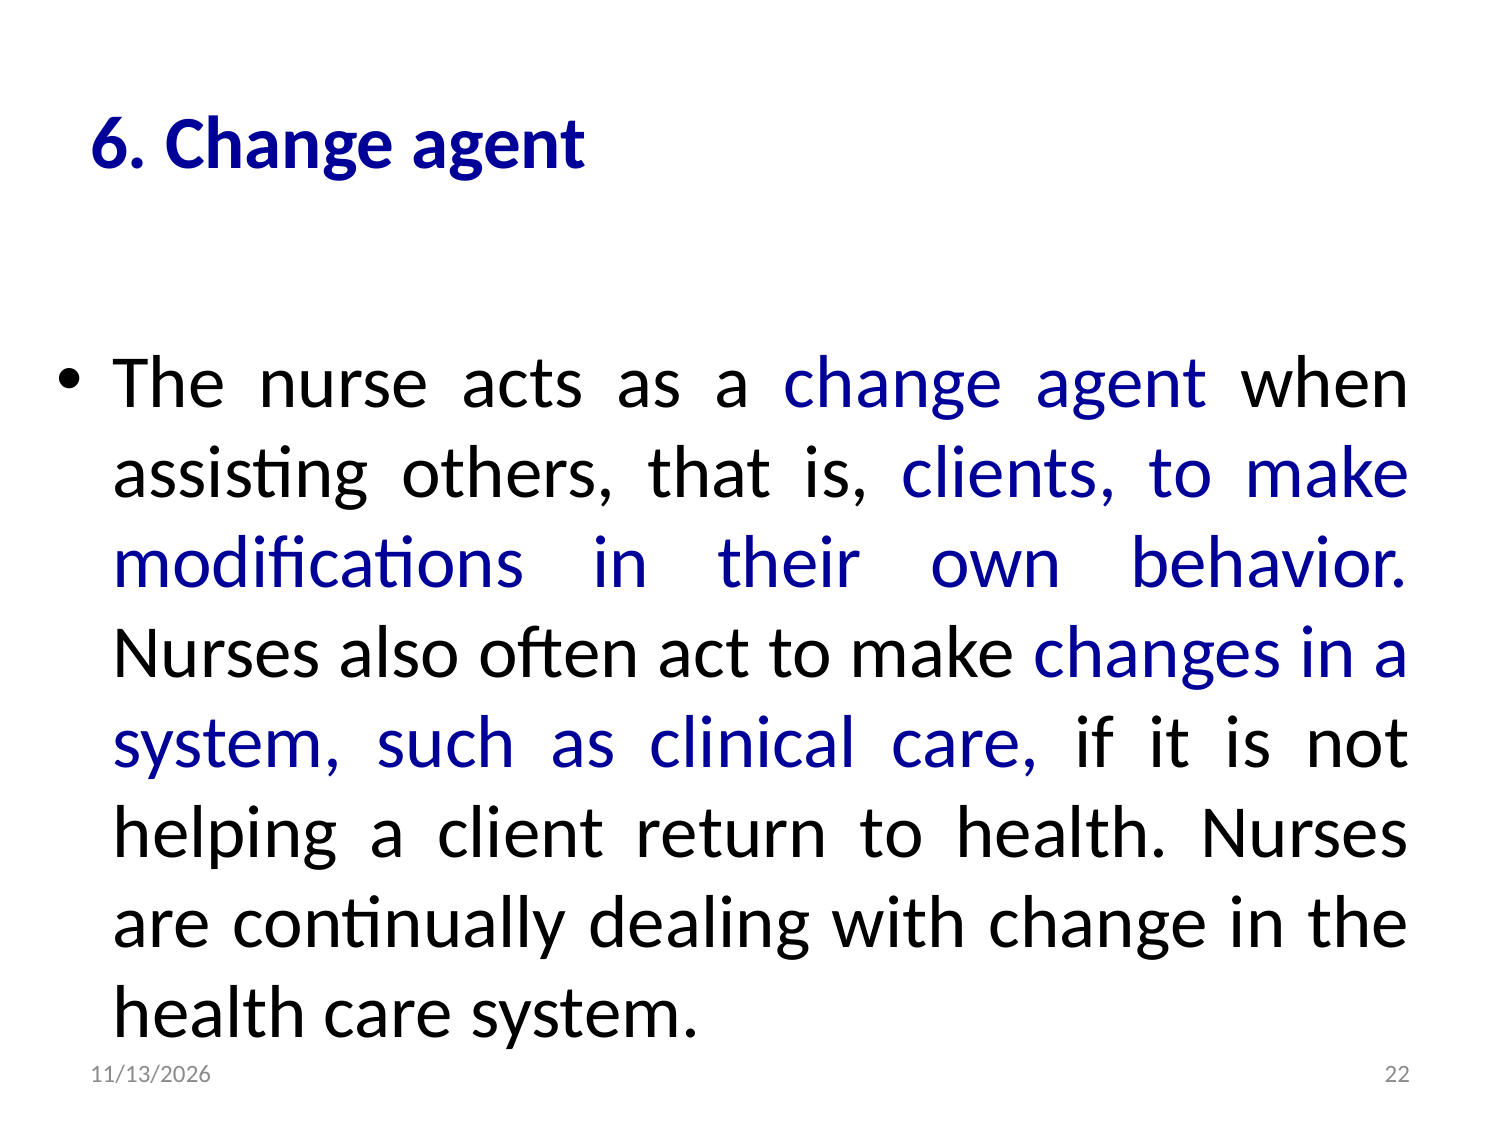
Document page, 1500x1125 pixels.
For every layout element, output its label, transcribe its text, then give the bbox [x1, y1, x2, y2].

slide_number 22 [1074, 1042, 1425, 1103]
list The nurse acts as a change agent when assisting others, that is, clients, to make modifications in their own behavior. Nurses also often act to make changes in a system, such as clinical care, if it is not helping a client return to health. Nurses are continually dealing with change in the health care system. [41, 324, 1425, 1094]
title 6. Change agent [75, 45, 1425, 233]
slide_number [75, 1042, 425, 1103]
